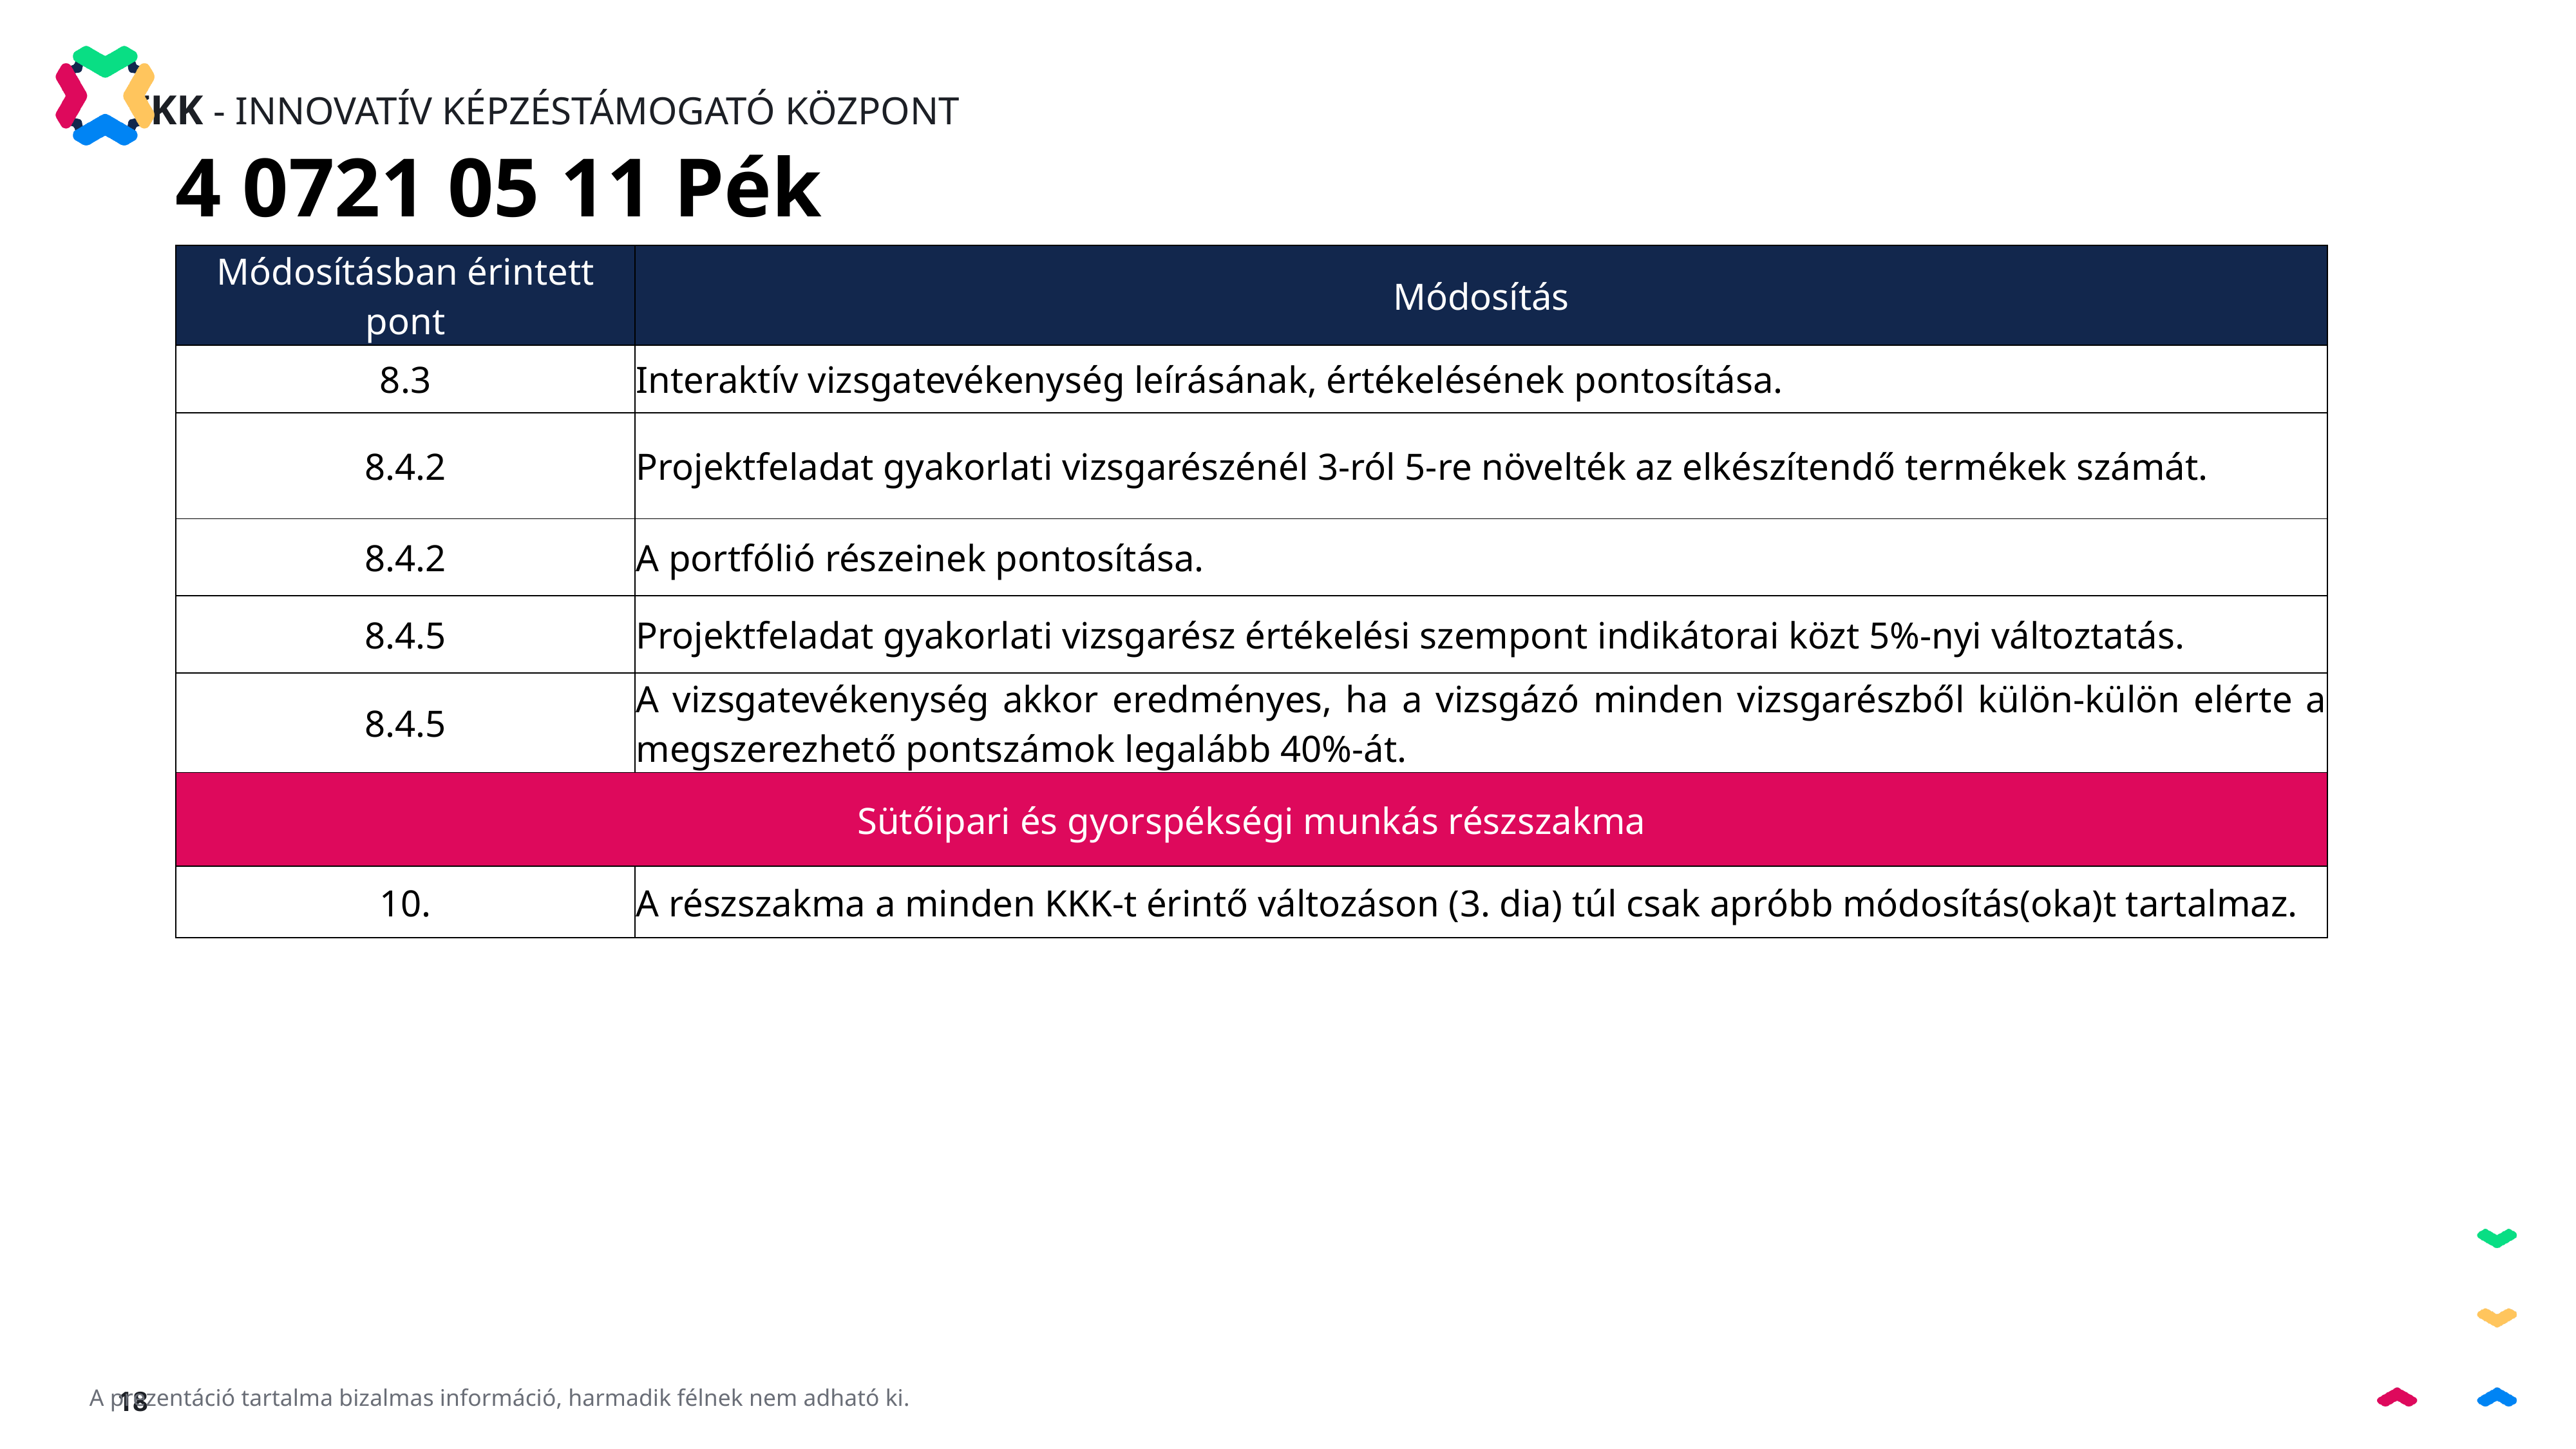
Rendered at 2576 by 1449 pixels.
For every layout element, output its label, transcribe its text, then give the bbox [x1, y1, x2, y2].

table_cell 8.4.2 [176, 519, 634, 595]
picture [55, 46, 155, 146]
table_header Módosítás [636, 246, 2327, 345]
table_cell A vizsgatevékenység akkor eredményes, ha a vizsgázó minden vizsgarészből külön-külön elérte a megszerezhető pontszámok legalább 40%-át. [636, 674, 2327, 772]
table_cell A részszakma a minden KKK-t érintő változáson (3. dia) túl csak apróbb módosítás(oka)t tartalmaz. [636, 867, 2327, 937]
table_cell 10. [176, 867, 634, 937]
table_cell Interaktív vizsgatevékenység leírásának, értékelésének pontosítása. [636, 346, 2327, 412]
table_cell A portfólió részeinek pontosítása. [636, 519, 2327, 595]
table_cell 8.3 [176, 346, 634, 412]
table_cell Projektfeladat gyakorlati vizsgarész értékelési szempont indikátorai közt 5%-nyi változtatás. [636, 596, 2327, 672]
table_cell 8.4.5 [176, 674, 634, 772]
table_cell 8.4.5 [176, 596, 634, 672]
table_cell Projektfeladat gyakorlati vizsgarészénél 3-ról 5-re növelték az elkészítendő termékek számát. [636, 413, 2327, 518]
table_cell 8.4.2 [176, 413, 634, 518]
picture [2377, 1229, 2517, 1406]
table_cell Sütőipari és gyorspékségi munkás részszakma [176, 773, 2327, 866]
table_header Módosításban érintett pont [176, 246, 634, 345]
list 4 0721 05 11 Pék [175, 136, 2318, 202]
